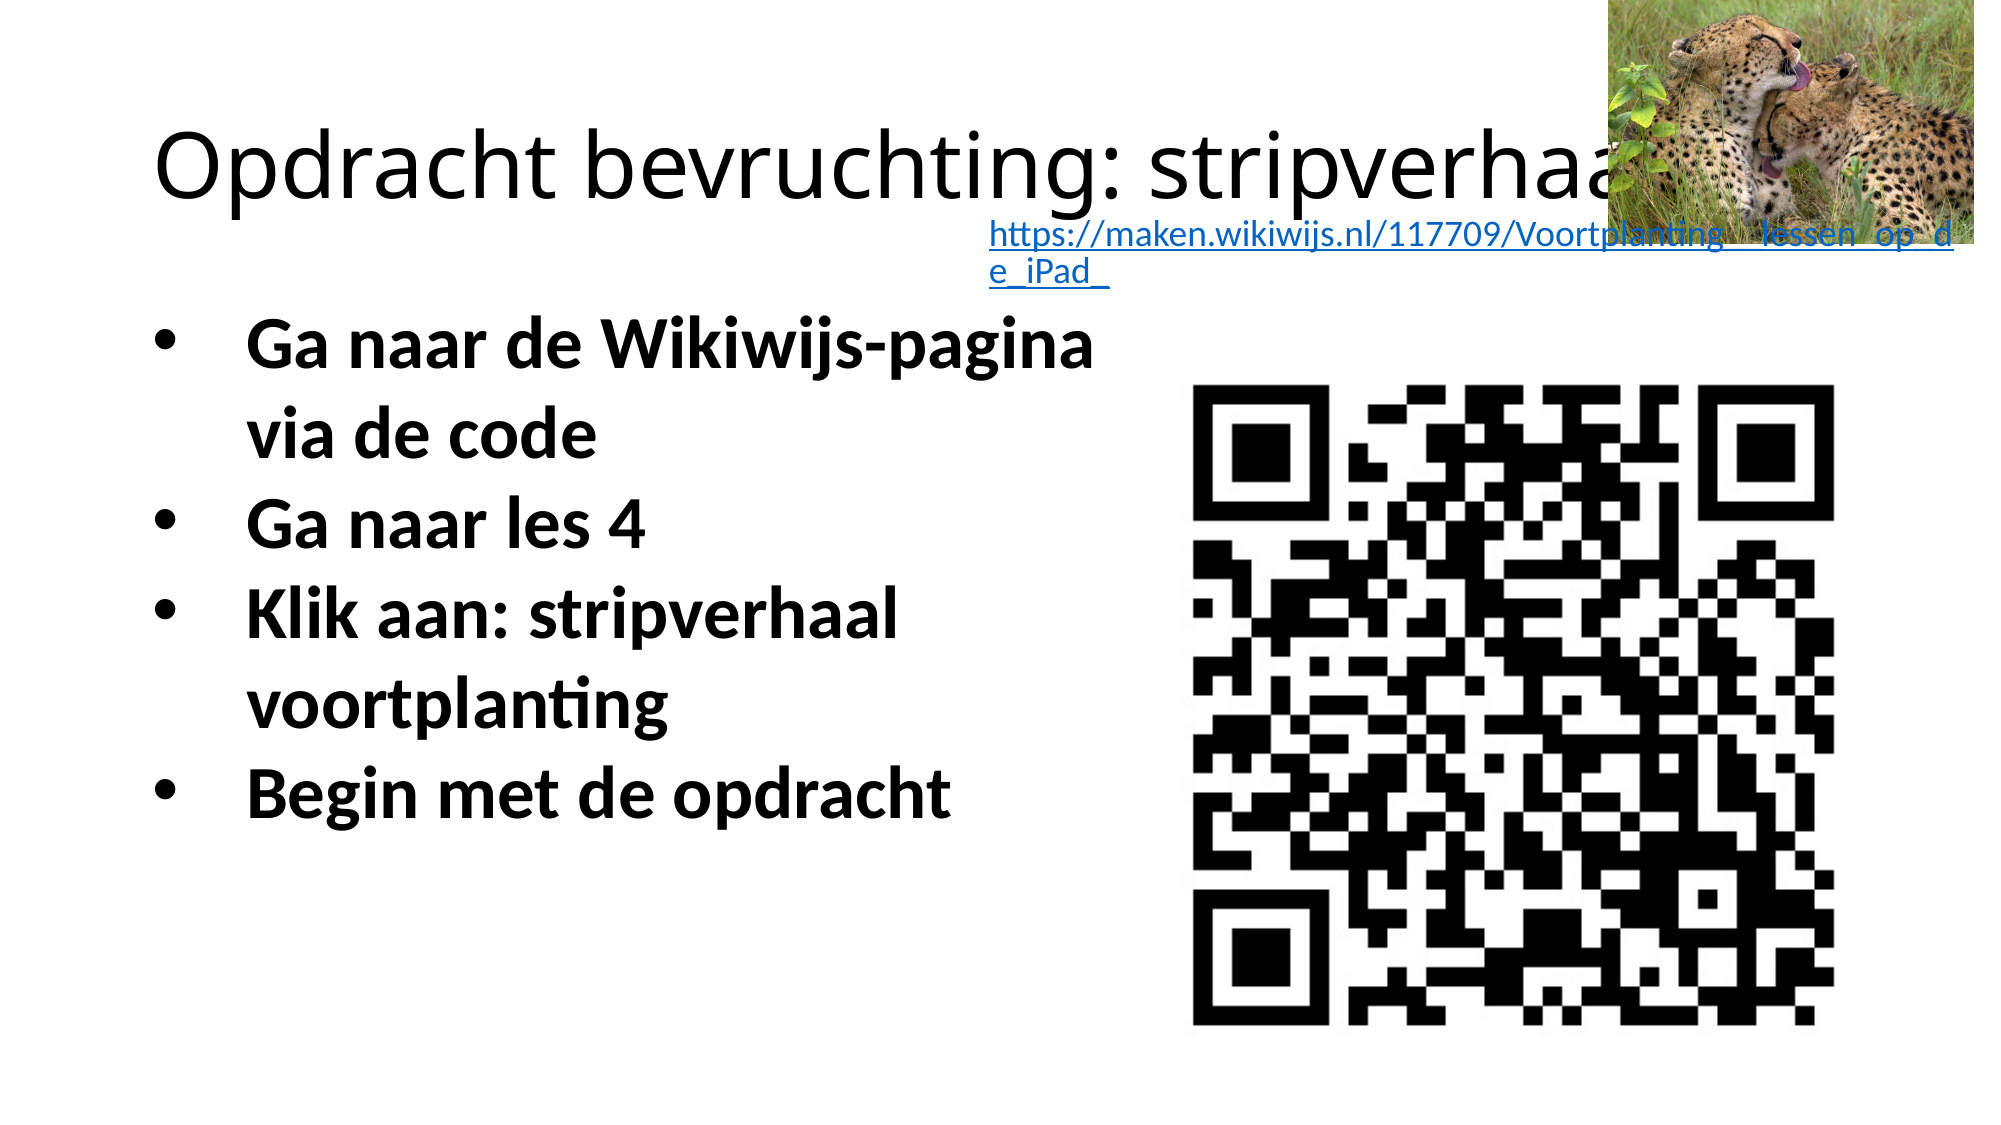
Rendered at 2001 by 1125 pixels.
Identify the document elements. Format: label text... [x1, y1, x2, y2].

text_box https://maken.wikiwijs.nl/117709/Voortplanting__lessen_op_de_iPad_ [973, 201, 1974, 307]
title Opdracht bevruchting: stripverhaal [137, 59, 1608, 278]
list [1151, 337, 1881, 1053]
picture [1608, 0, 1974, 244]
text_box Ga naar de Wikiwijs-pagina via de code Ga naar les 4 Klik aan: stripverhaal voortplanting Begin met de opdracht [137, 286, 1213, 841]
